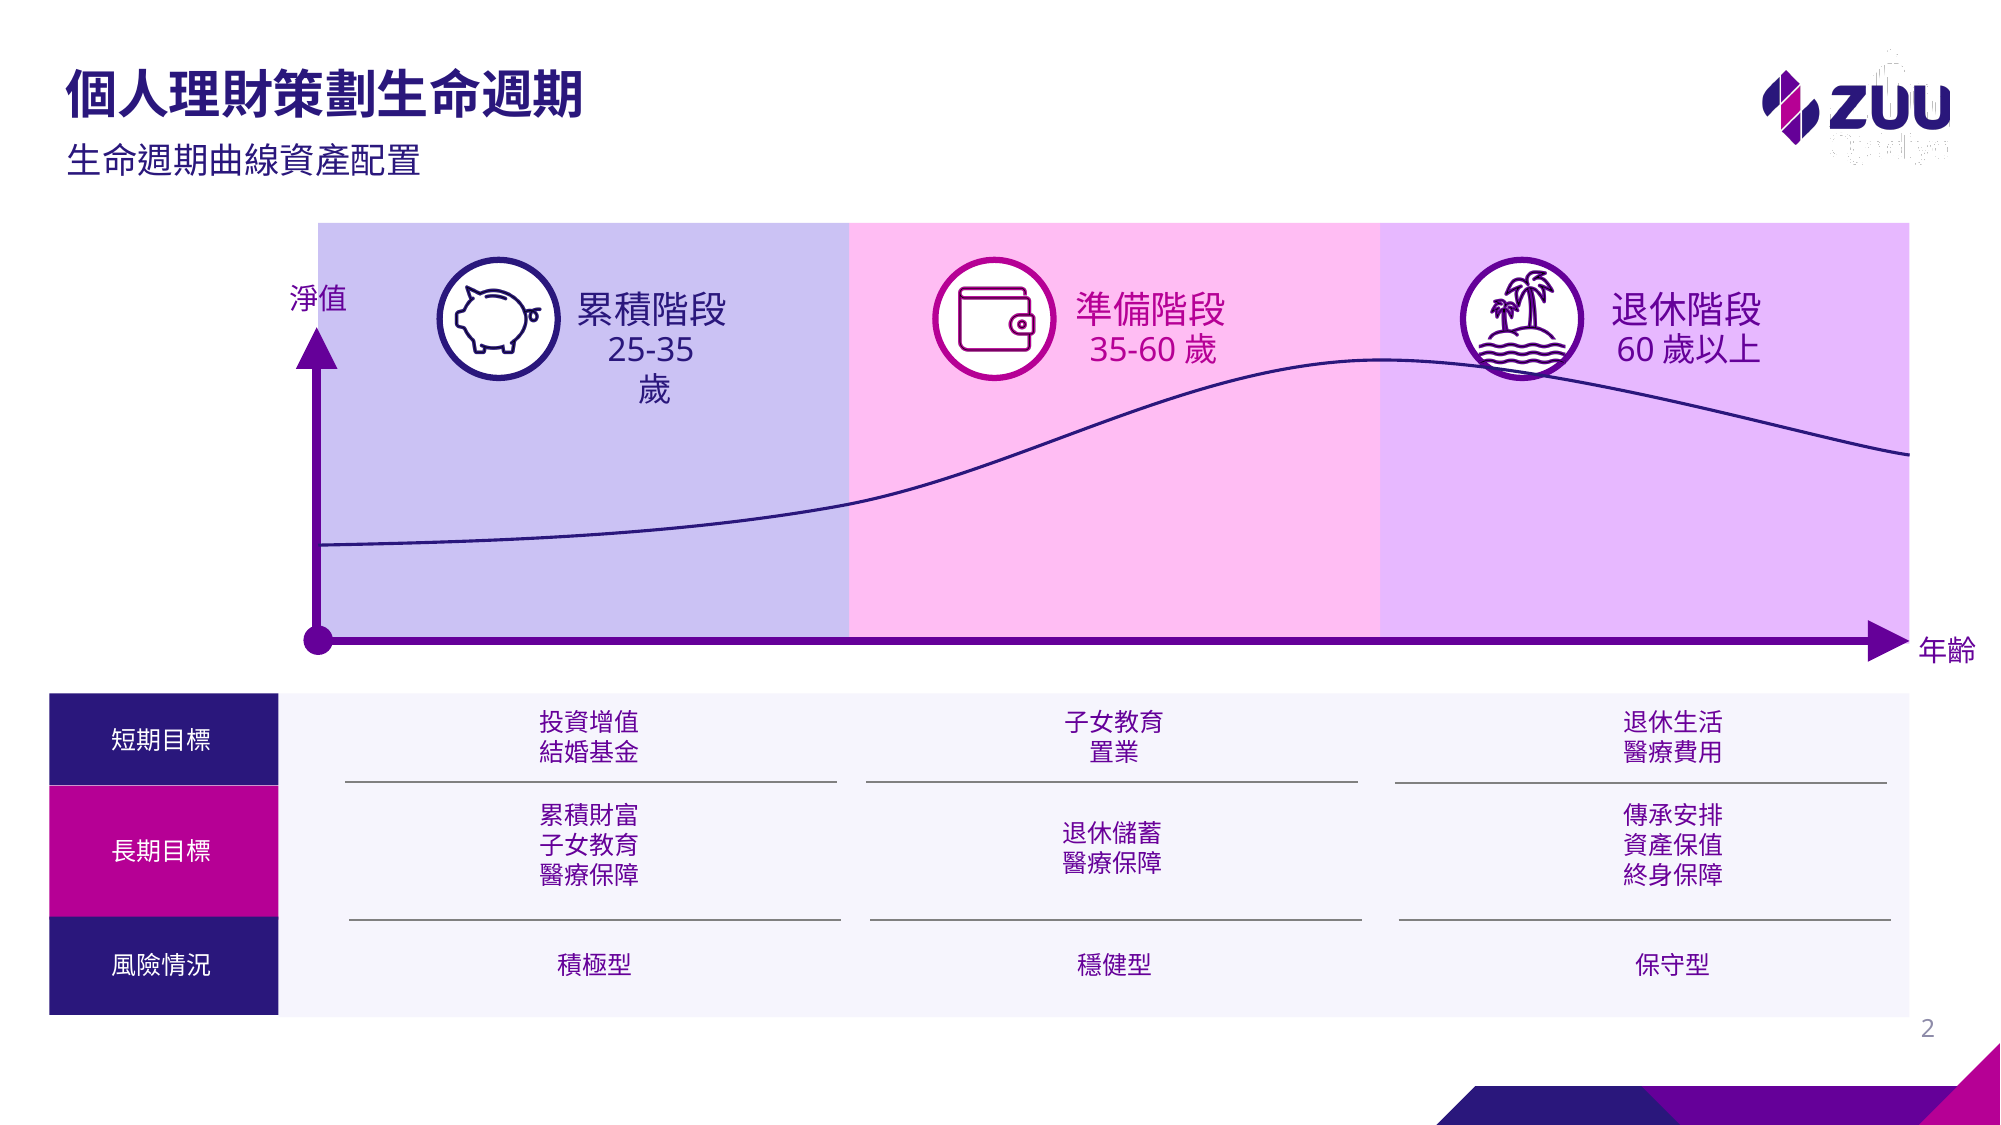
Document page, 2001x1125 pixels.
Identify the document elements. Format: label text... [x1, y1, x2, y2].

text_box [318, 358, 1910, 547]
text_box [935, 259, 1054, 378]
text_box [1381, 222, 1910, 453]
text_box 累積階段 [562, 278, 744, 339]
text_box 短期目標 [55, 716, 268, 762]
subtitle 生命週期曲線資產配置 [52, 128, 1950, 197]
text_box [321, 624, 334, 640]
text_box [1381, 456, 1910, 637]
text_box 保守型 [1567, 942, 1780, 987]
text_box 風險情況 [55, 942, 268, 987]
text_box [850, 486, 1381, 637]
text_box [317, 222, 850, 544]
text_box 子女教育 置業 [1008, 699, 1221, 774]
text_box 年齡 [1903, 624, 2000, 675]
text_box 退休階段 [1596, 278, 1779, 339]
text_box 退休儲蓄 醫療保障 [1004, 809, 1221, 885]
text_box 淨值 [274, 273, 381, 323]
slide_number 2 [1500, 1013, 1950, 1046]
text_box 長期目標 [55, 827, 268, 873]
text_box [321, 516, 850, 637]
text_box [1462, 259, 1582, 378]
text_box 穩健型 [1008, 942, 1221, 987]
text_box 累積財富 子女教育 醫療保障 [469, 792, 711, 897]
text_box [277, 692, 1910, 1018]
text_box 傳承安排 資產保值 終身保障 [1567, 792, 1780, 897]
text_box 退休生活 醫療費用 [1567, 699, 1780, 774]
text_box [48, 692, 279, 786]
text_box [48, 916, 279, 1016]
text_box 準備階段 [1060, 278, 1243, 339]
text_box 25-35歲 [577, 339, 733, 416]
title 個人理財策劃生命週期 [50, 50, 1950, 145]
text_box 60歲以上 [1590, 320, 1788, 376]
text_box 投資增值 結婚基金 [469, 699, 711, 774]
text_box [48, 786, 279, 916]
text_box 35-60歲 [1065, 320, 1242, 376]
text_box [850, 222, 1381, 502]
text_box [439, 259, 558, 378]
text_box 積極型 [489, 942, 702, 987]
text_box [302, 625, 334, 657]
